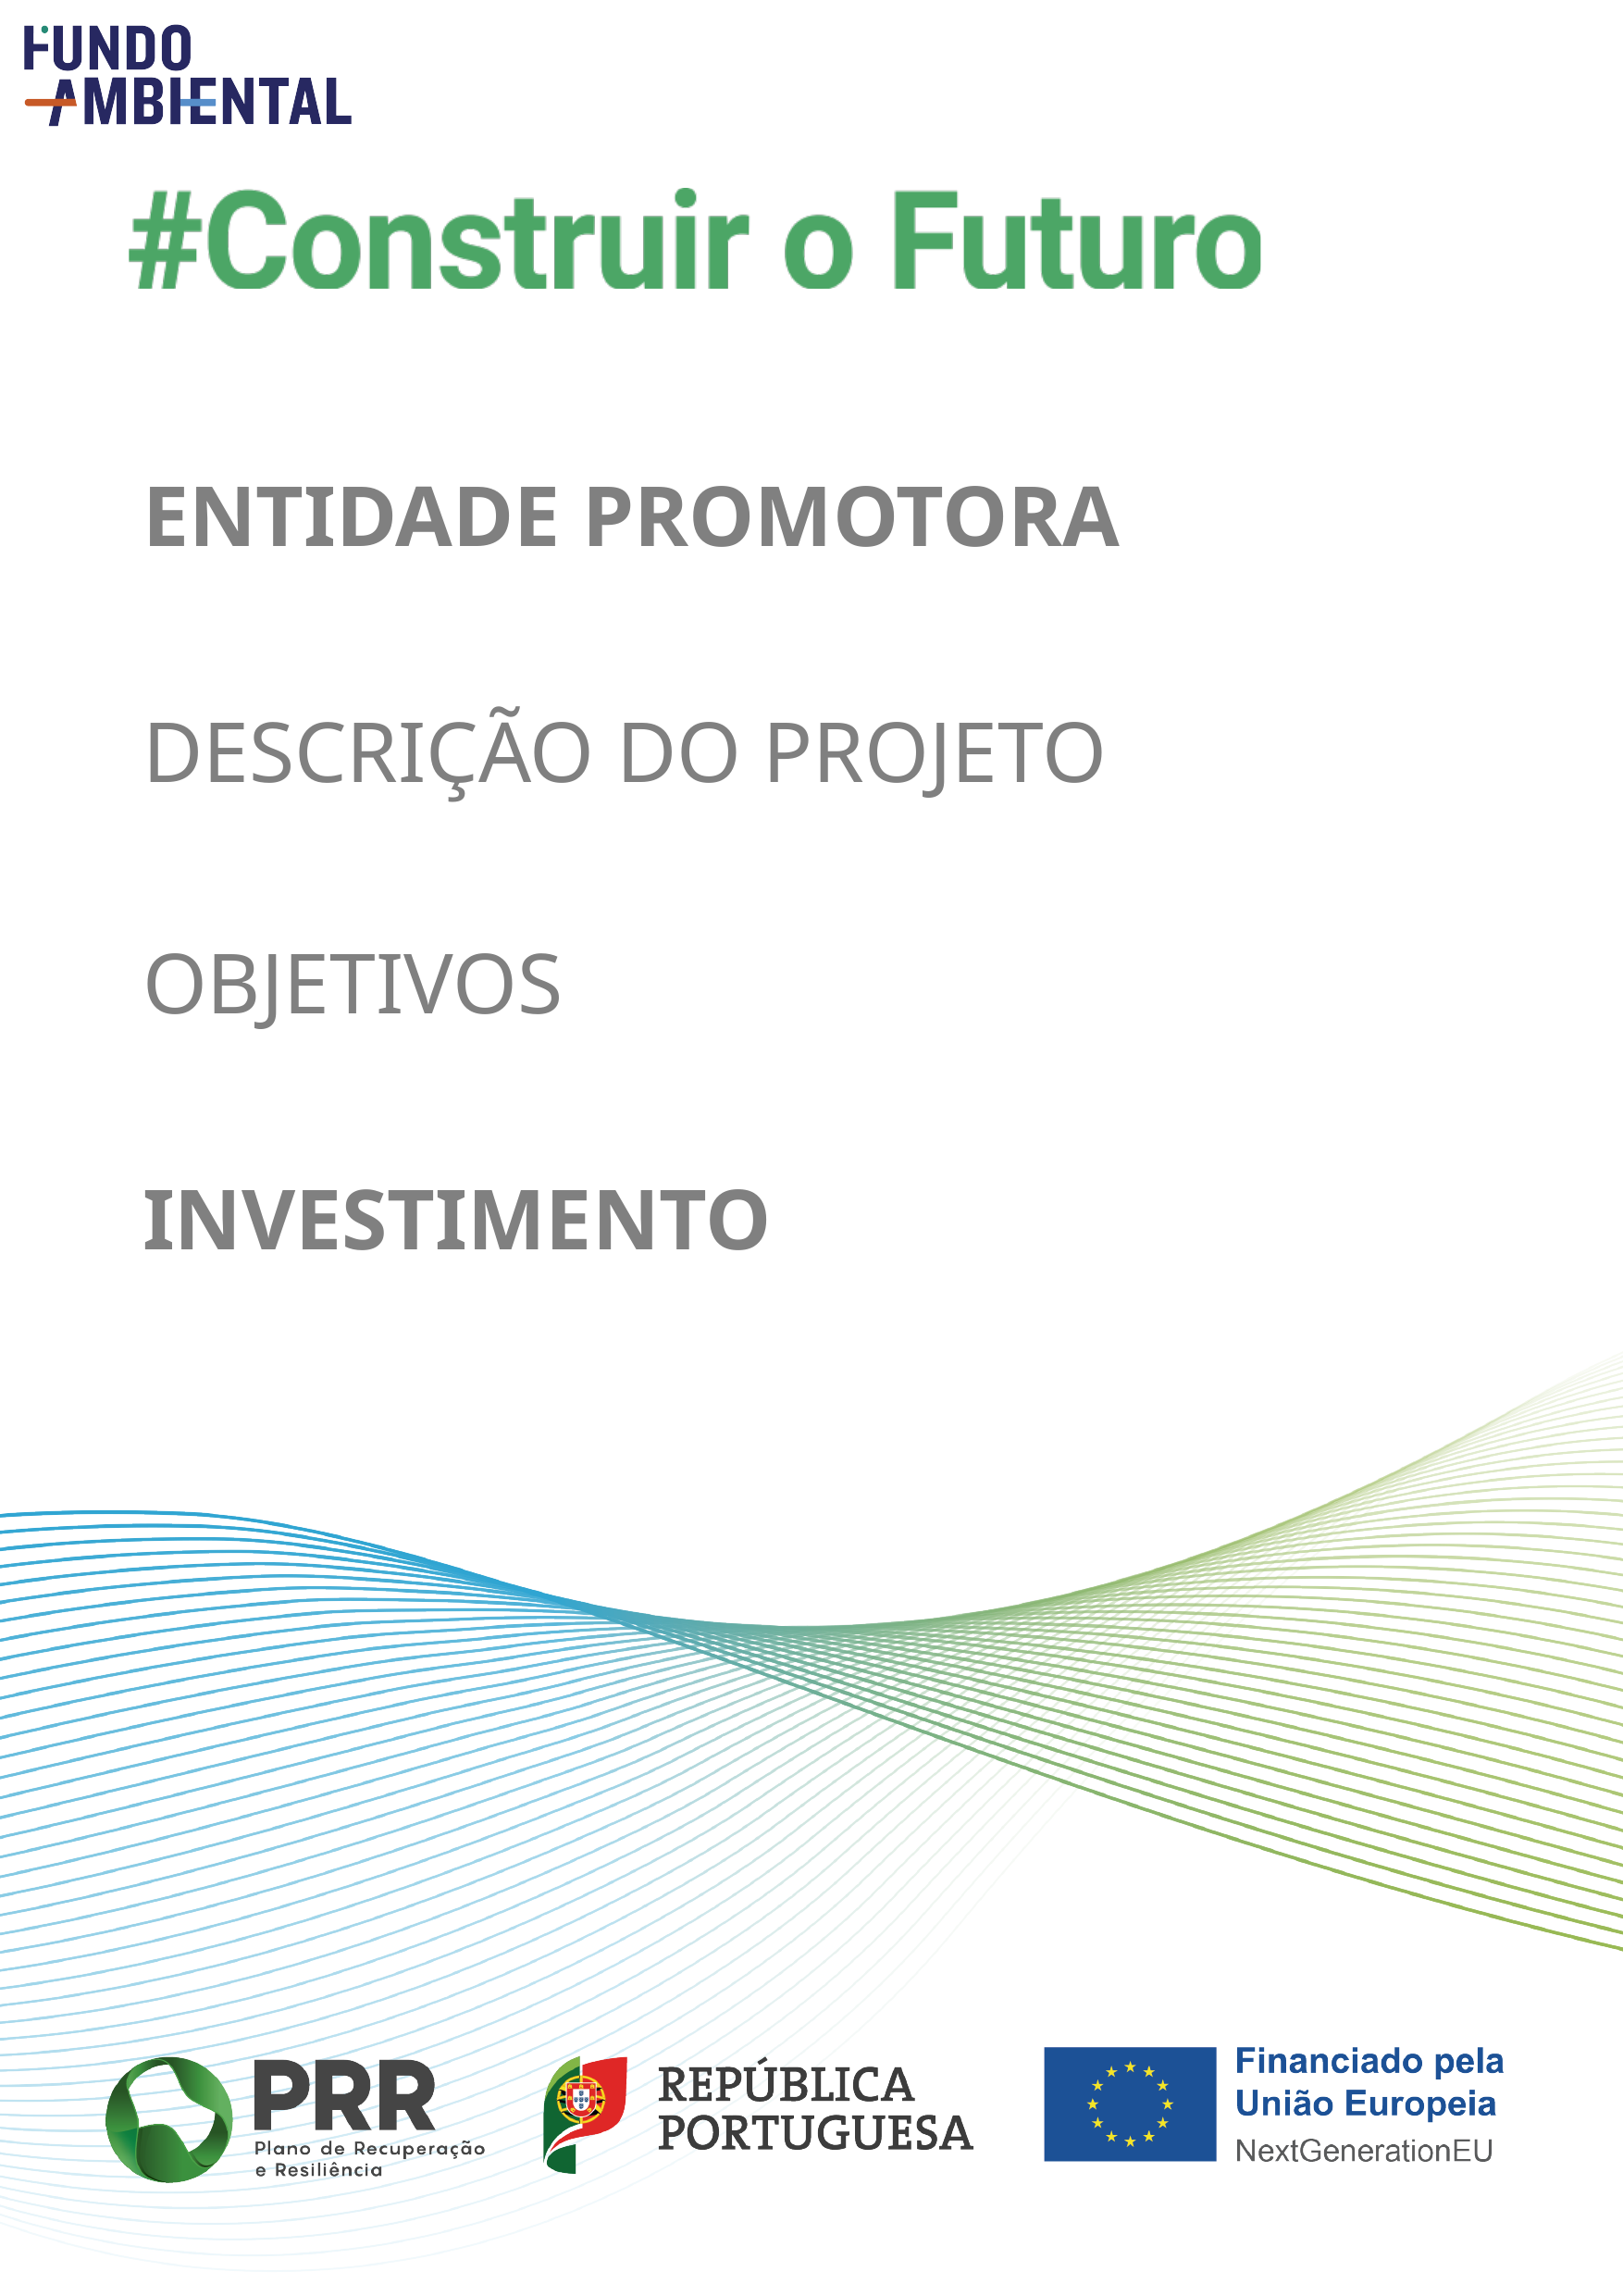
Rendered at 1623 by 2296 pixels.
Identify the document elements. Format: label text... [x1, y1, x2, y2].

picture [0, 0, 375, 149]
picture [0, 1289, 1623, 2296]
picture [129, 188, 1261, 289]
text_box INVESTIMENTO [129, 1159, 812, 1273]
text_box DESCRIÇÃO DO PROJETO [129, 692, 1212, 806]
text_box OBJETIVOS [129, 924, 770, 1037]
text_box ENTIDADE PROMOTORA [129, 456, 1163, 570]
